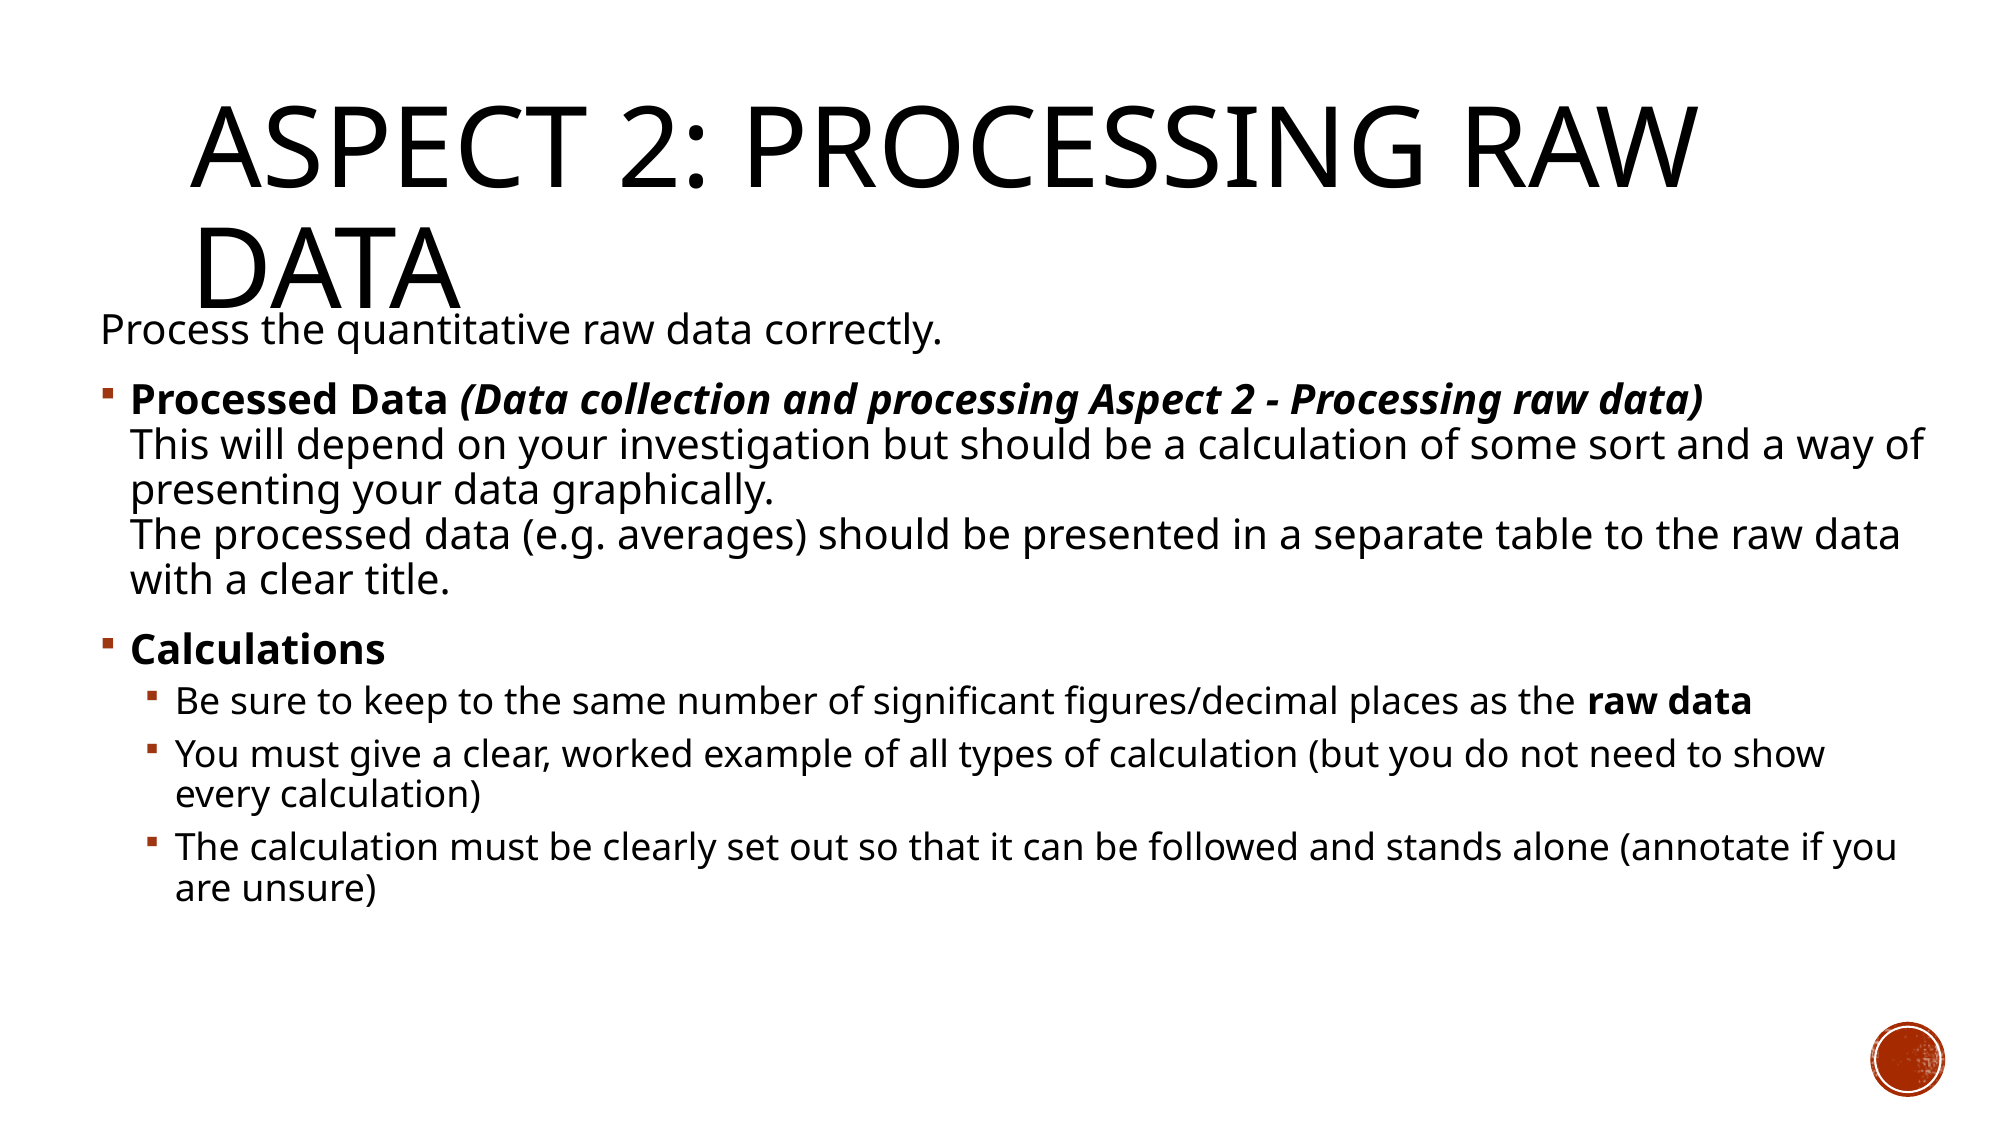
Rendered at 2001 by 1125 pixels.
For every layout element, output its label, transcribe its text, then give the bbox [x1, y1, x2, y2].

title Aspect 2: Processing raw data [175, 79, 1826, 300]
list Process the quantitative raw data correctly. Processed Data (Data collection and processing Aspect 2 - Processing raw data) This will depend on your investigation but should be a calculation of some sort and a way of presenting your data graphically. The processed data (e.g. averages) should be presented in a separate table to the raw data with a clear title. Calculations Be sure to keep to the same number of significant figures/decimal places as the raw data You must give a clear, worked example of all types of calculation (but you do not need to show every calculation) The calculation must be clearly set out so that it can be followed and stands alone (annotate if you are unsure) [84, 300, 1941, 1037]
